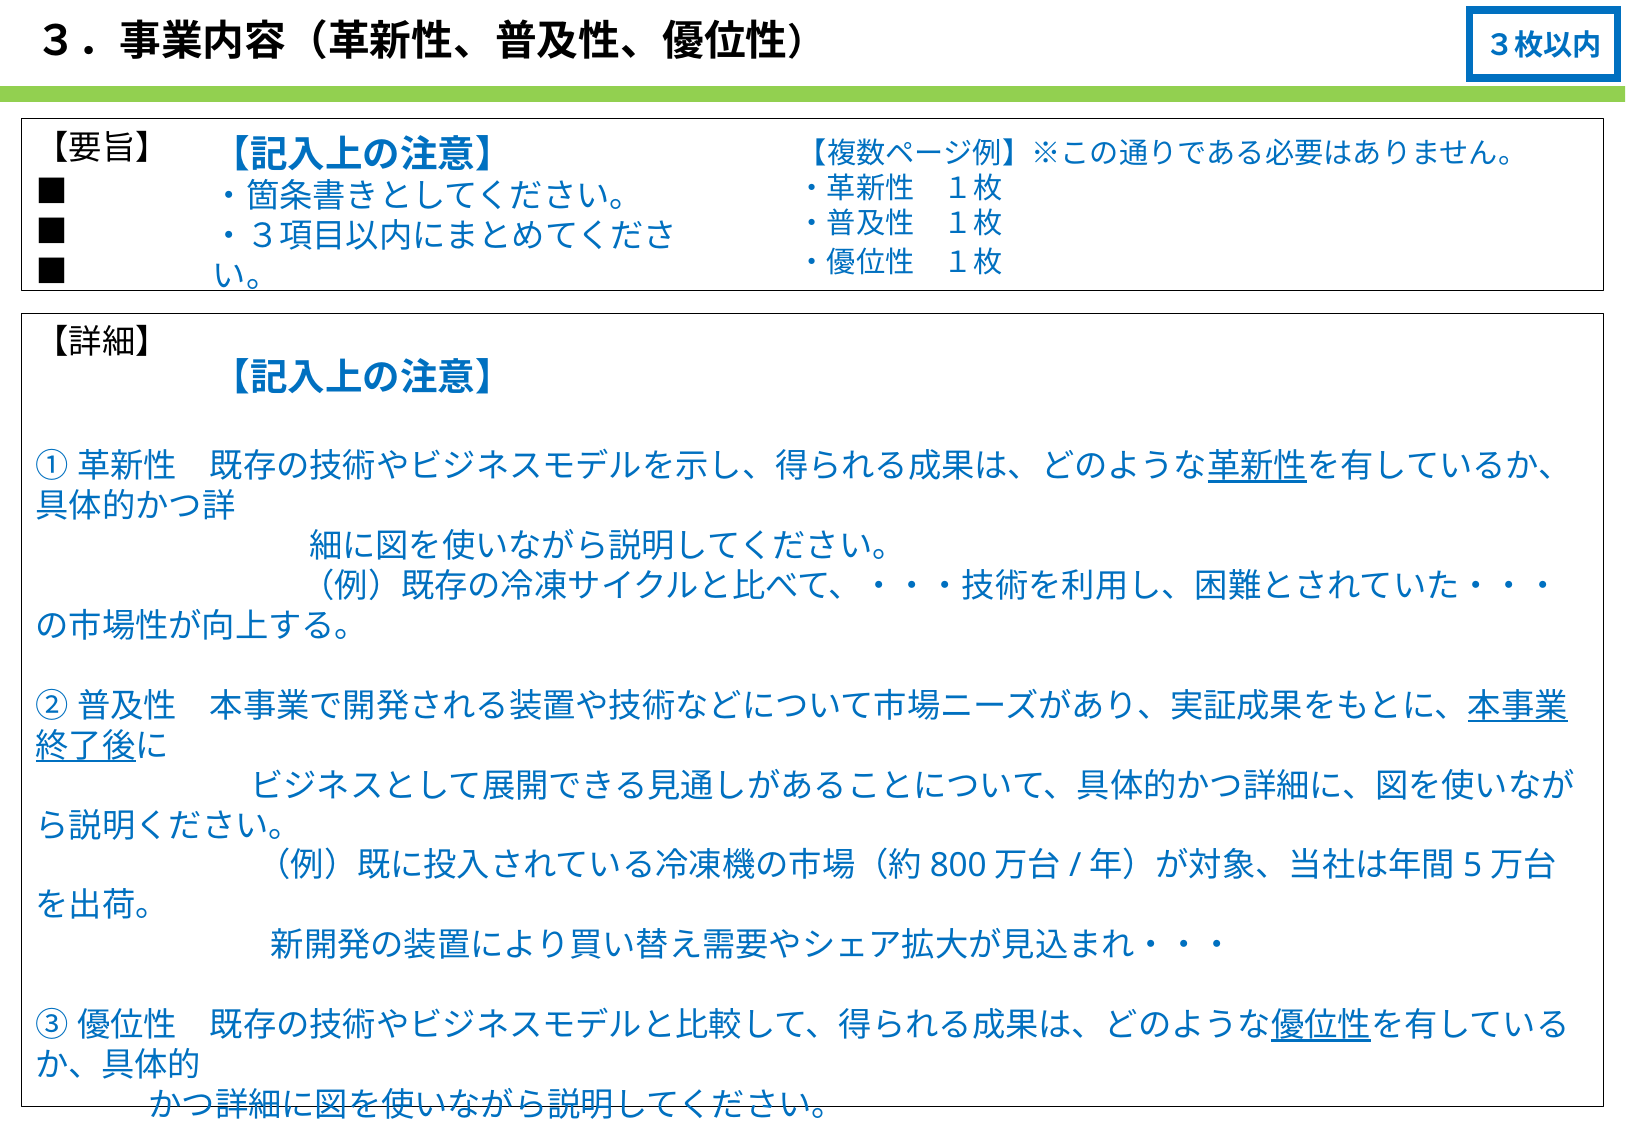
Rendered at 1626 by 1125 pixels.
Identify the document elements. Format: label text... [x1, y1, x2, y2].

text_box 【記入上の注意】 [198, 345, 695, 433]
title ３．事業内容（革新性、普及性、優位性） [21, 6, 1191, 89]
text_box 【要旨】 ■ ■ ■ [21, 118, 1604, 291]
text_box ①革新性 既存の技術やビジネスモデルを示し、得られる成果は、どのような革新性を有しているか、具体的かつ詳 細に図を使いながら説明してください。 （例）既存の冷凍サイクルと比べて、・・・技術を利用し、困難とされていた・・・の市場性が向上する。 ②普及性 本事業で開発される装置や技術などについて市場ニーズがあり、実証成果をもとに、本事業終了後に ビジネスとして展開できる見通しがあることについて、具体的かつ詳細に、図を使いながら説明ください。 （例）既に投入されている冷凍機の市場（約800万台/年）が対象、当社は年間5万台を出荷。 新開発の装置により買い替え需要やシェア拡大が見込まれ・・・ ③優位性 既存の技術やビジネスモデルと比較して、得られる成果は、どのような優位性を有しているか、具体的 かつ詳細に図を使いながら説明してください。 （例）従来の冷凍機を比較して、・・・性能、大きさ、価格が・・・を利用しているため・・・優位である。 [21, 397, 1604, 1000]
text_box 【記入上の注意】 ・箇条書きとしてください。 ・３項目以内にまとめてください。 [198, 122, 695, 261]
text_box ３枚以内 [1469, 9, 1618, 79]
text_box 【詳細】 [21, 1000, 1604, 1106]
text_box 【詳細】 [21, 312, 1604, 397]
text_box 【複数ページ例】※この通りである必要はありません。 ・革新性 １枚 ・普及性 １枚 ・優位性 １枚 [783, 127, 1625, 305]
